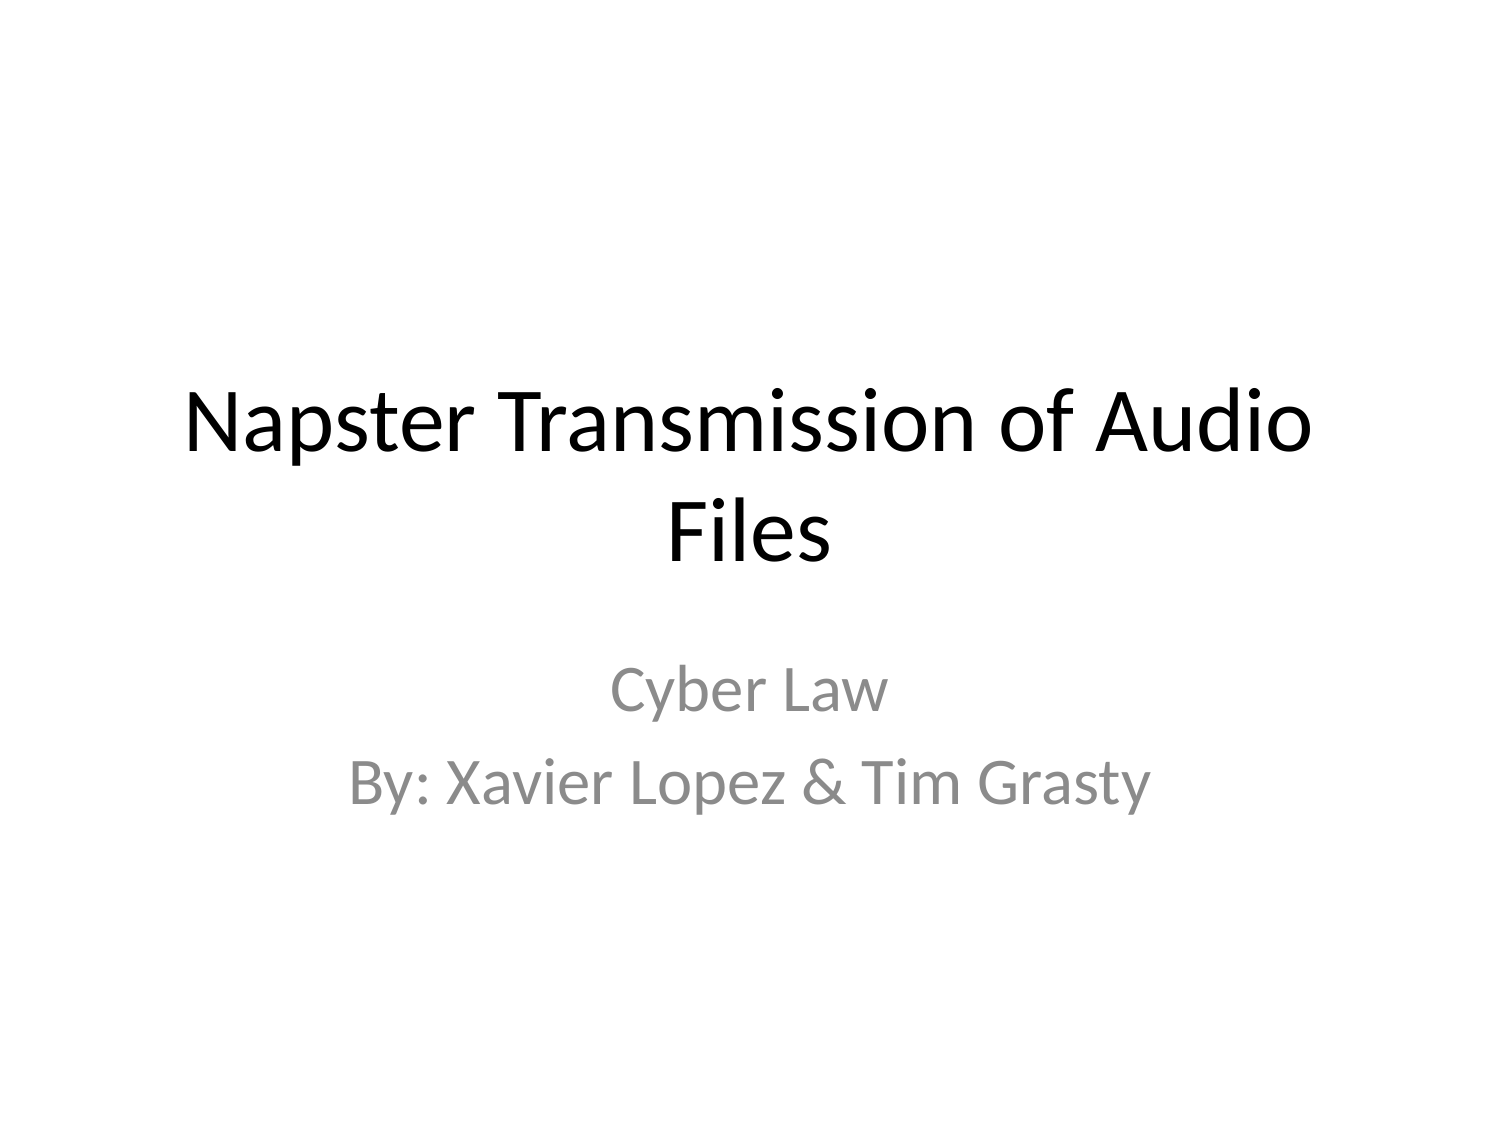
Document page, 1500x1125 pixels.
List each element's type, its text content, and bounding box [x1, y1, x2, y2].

title Napster Transmission of Audio Files [112, 349, 1388, 591]
subtitle Cyber Law By: Xavier Lopez & Tim Grasty [225, 637, 1275, 925]
